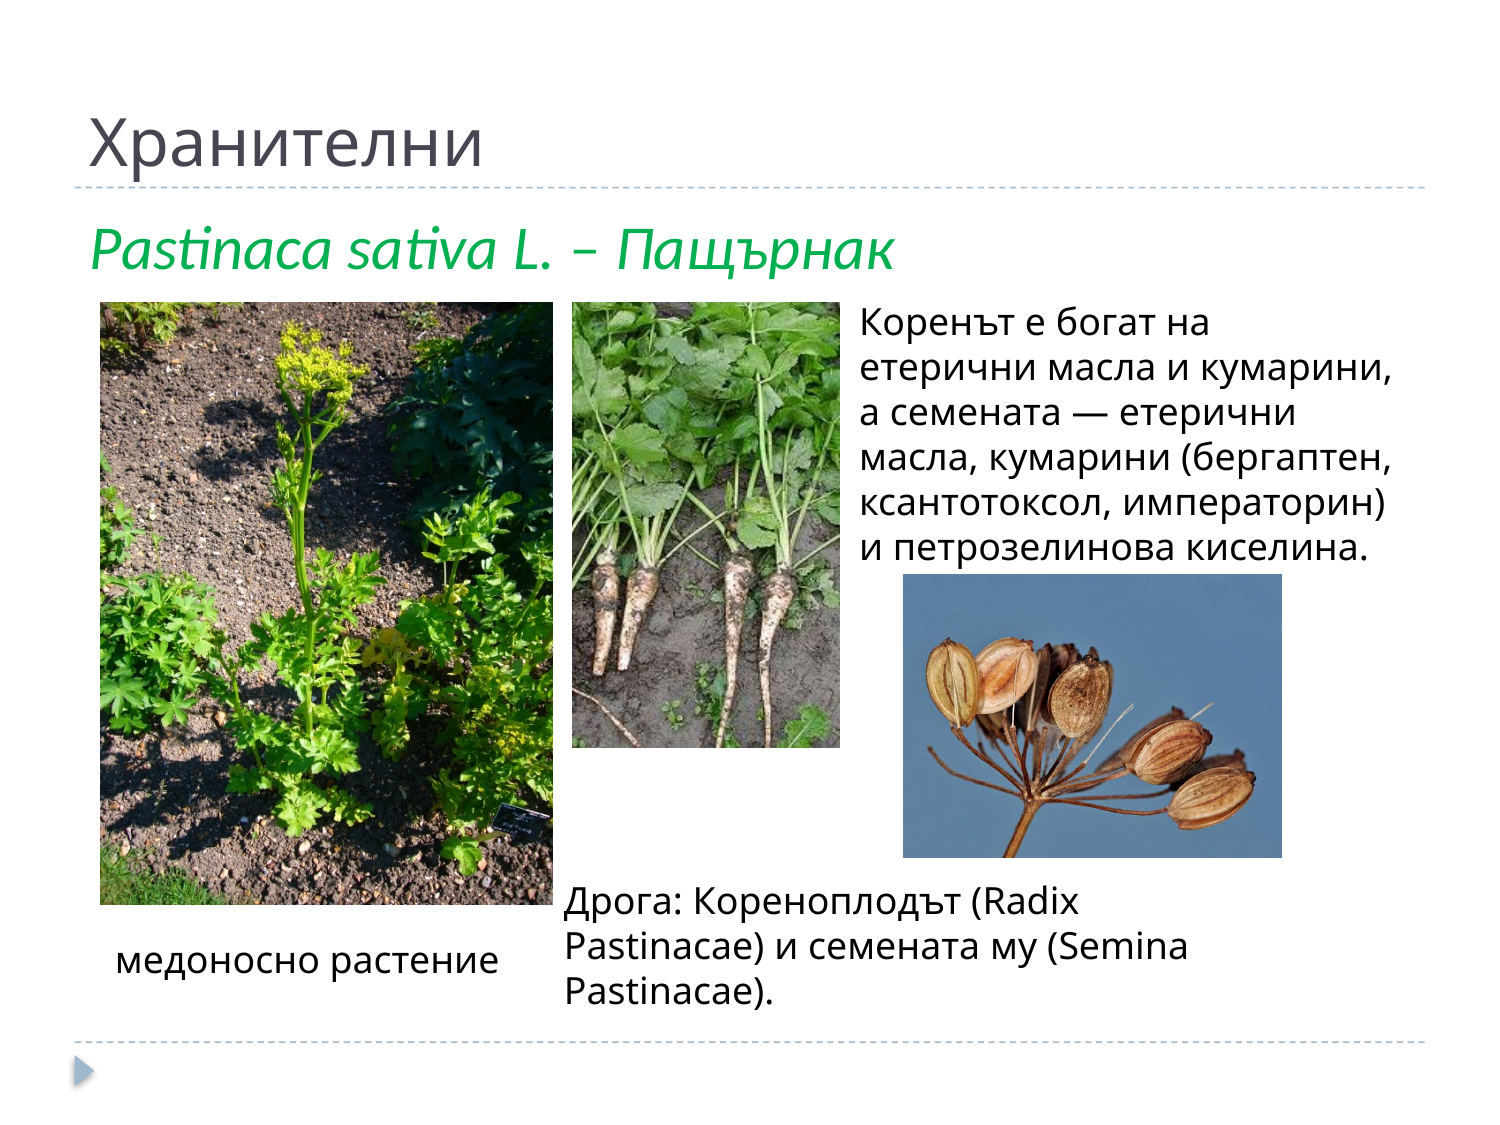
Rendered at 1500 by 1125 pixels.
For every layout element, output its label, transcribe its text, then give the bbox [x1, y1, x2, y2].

picture [903, 574, 1282, 859]
text_box Коренът е богат на етерични масла и кумарини, а семената — етерични масла, кумарини (бергаптен, ксантотоксол, императорин) и петрозелинова киселина. [844, 290, 1412, 576]
picture [572, 302, 841, 748]
text_box медоносно растение [100, 928, 549, 989]
title Хранителни [75, 24, 1425, 188]
list Pastinaca sativa L. – Пащърнак [75, 200, 1425, 1010]
text_box Дрога: Кореноплодът (Radix Pastinacae) и семената му (Semina Pastinacae). [549, 869, 1235, 1065]
picture [100, 302, 553, 906]
